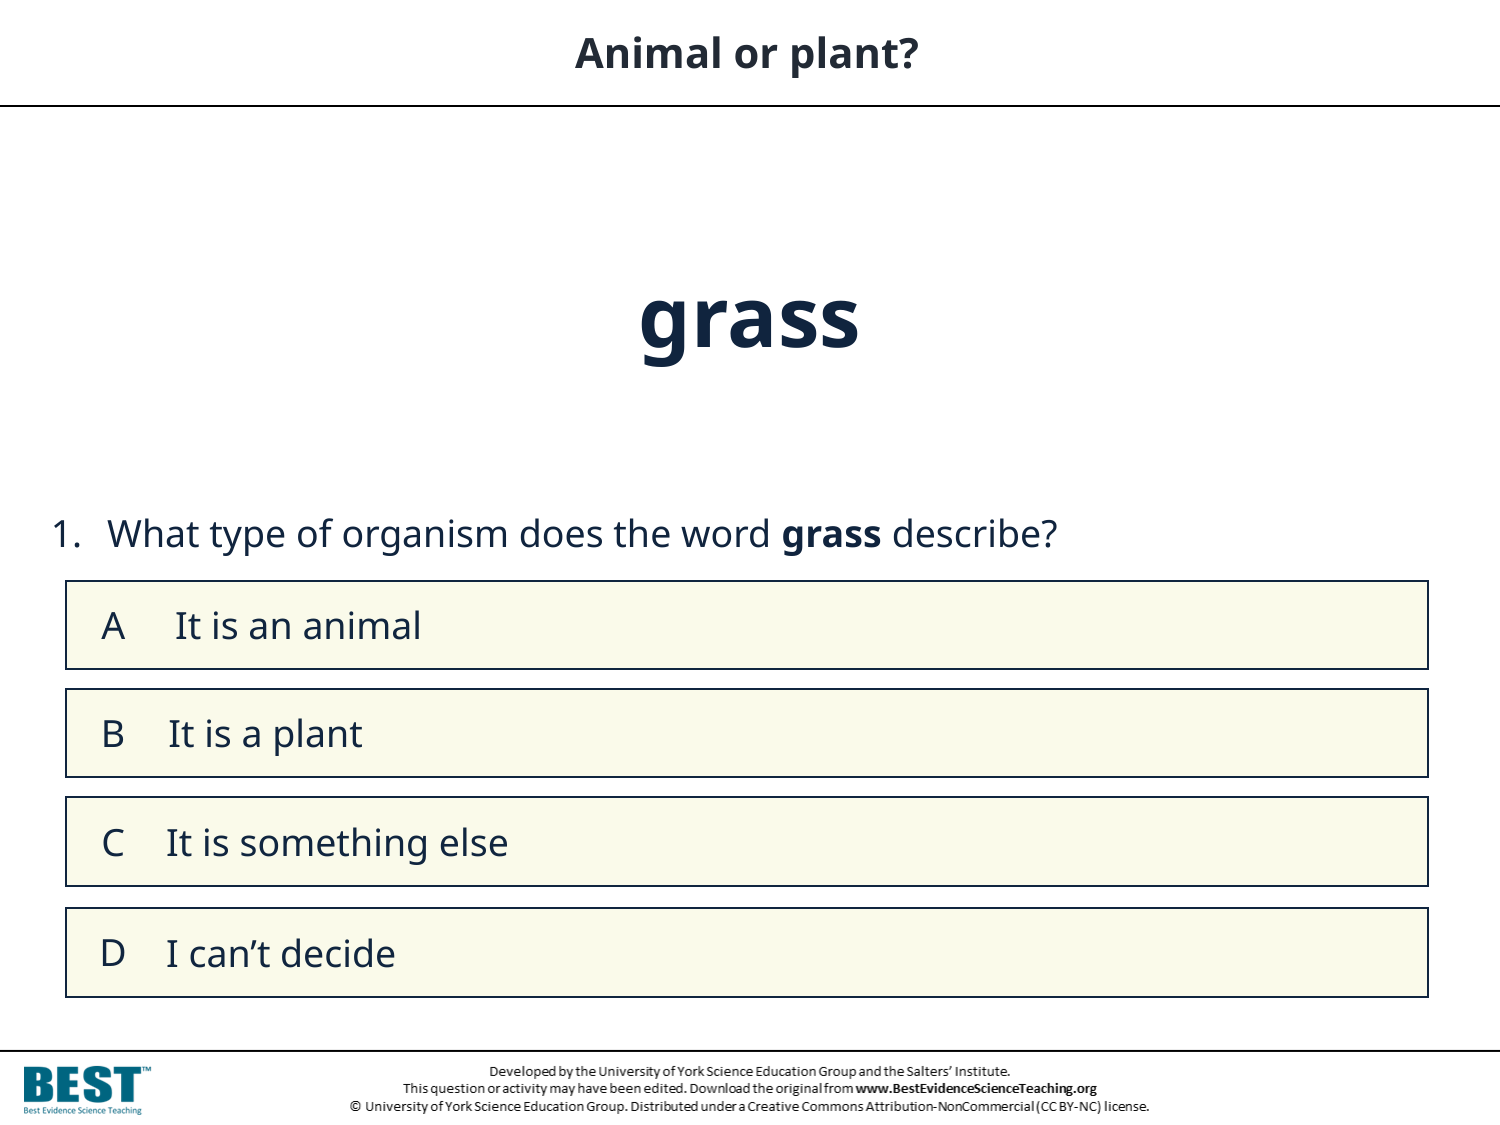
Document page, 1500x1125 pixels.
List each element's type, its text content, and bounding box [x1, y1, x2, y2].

text_box Animal or plant? [23, 4, 1471, 99]
picture [0, 105, 1500, 1125]
